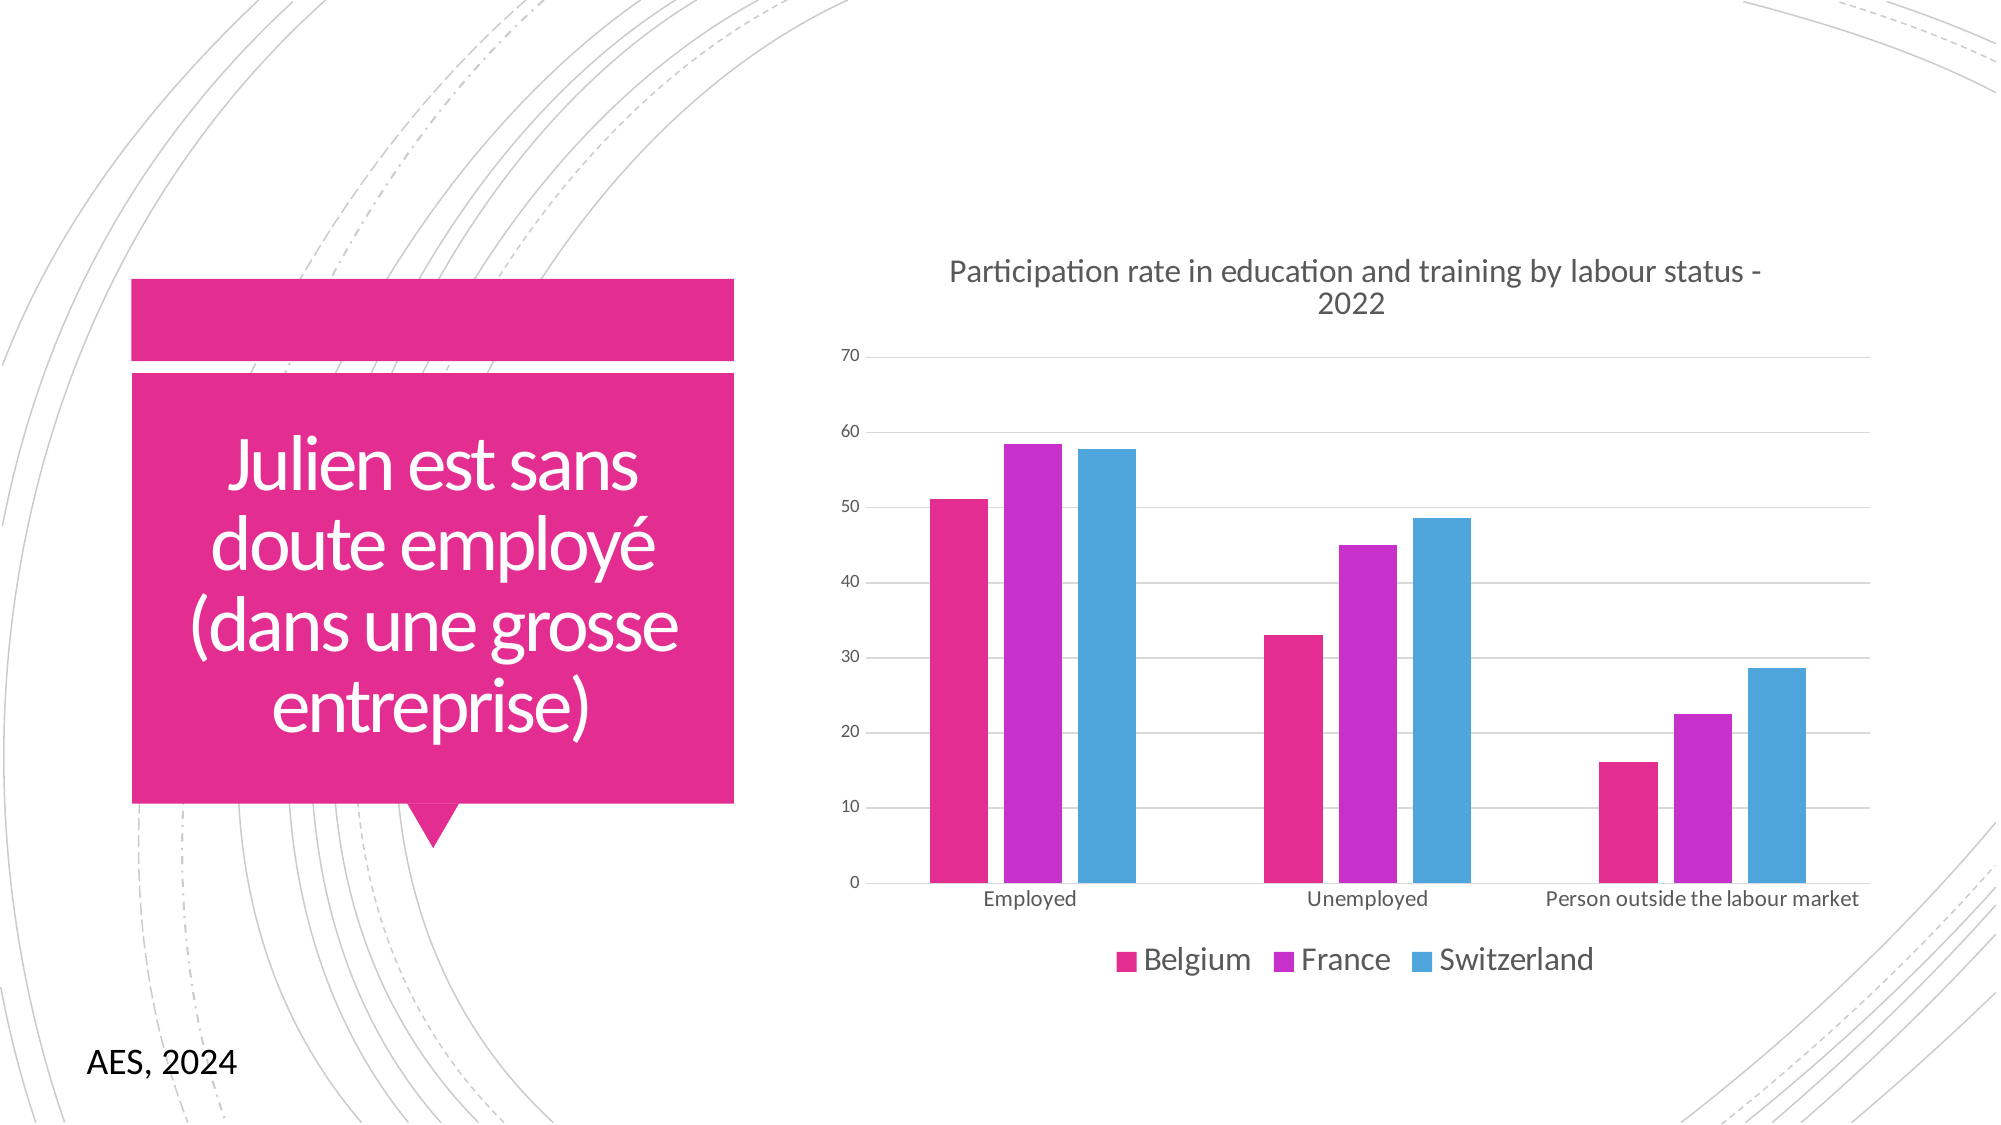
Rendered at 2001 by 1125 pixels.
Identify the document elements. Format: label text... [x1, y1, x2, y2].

chart [819, 223, 1892, 986]
text_box AES, 2024 [71, 1029, 253, 1090]
title Julien est sans doute employé (dans une grosse entreprise) [145, 385, 720, 789]
